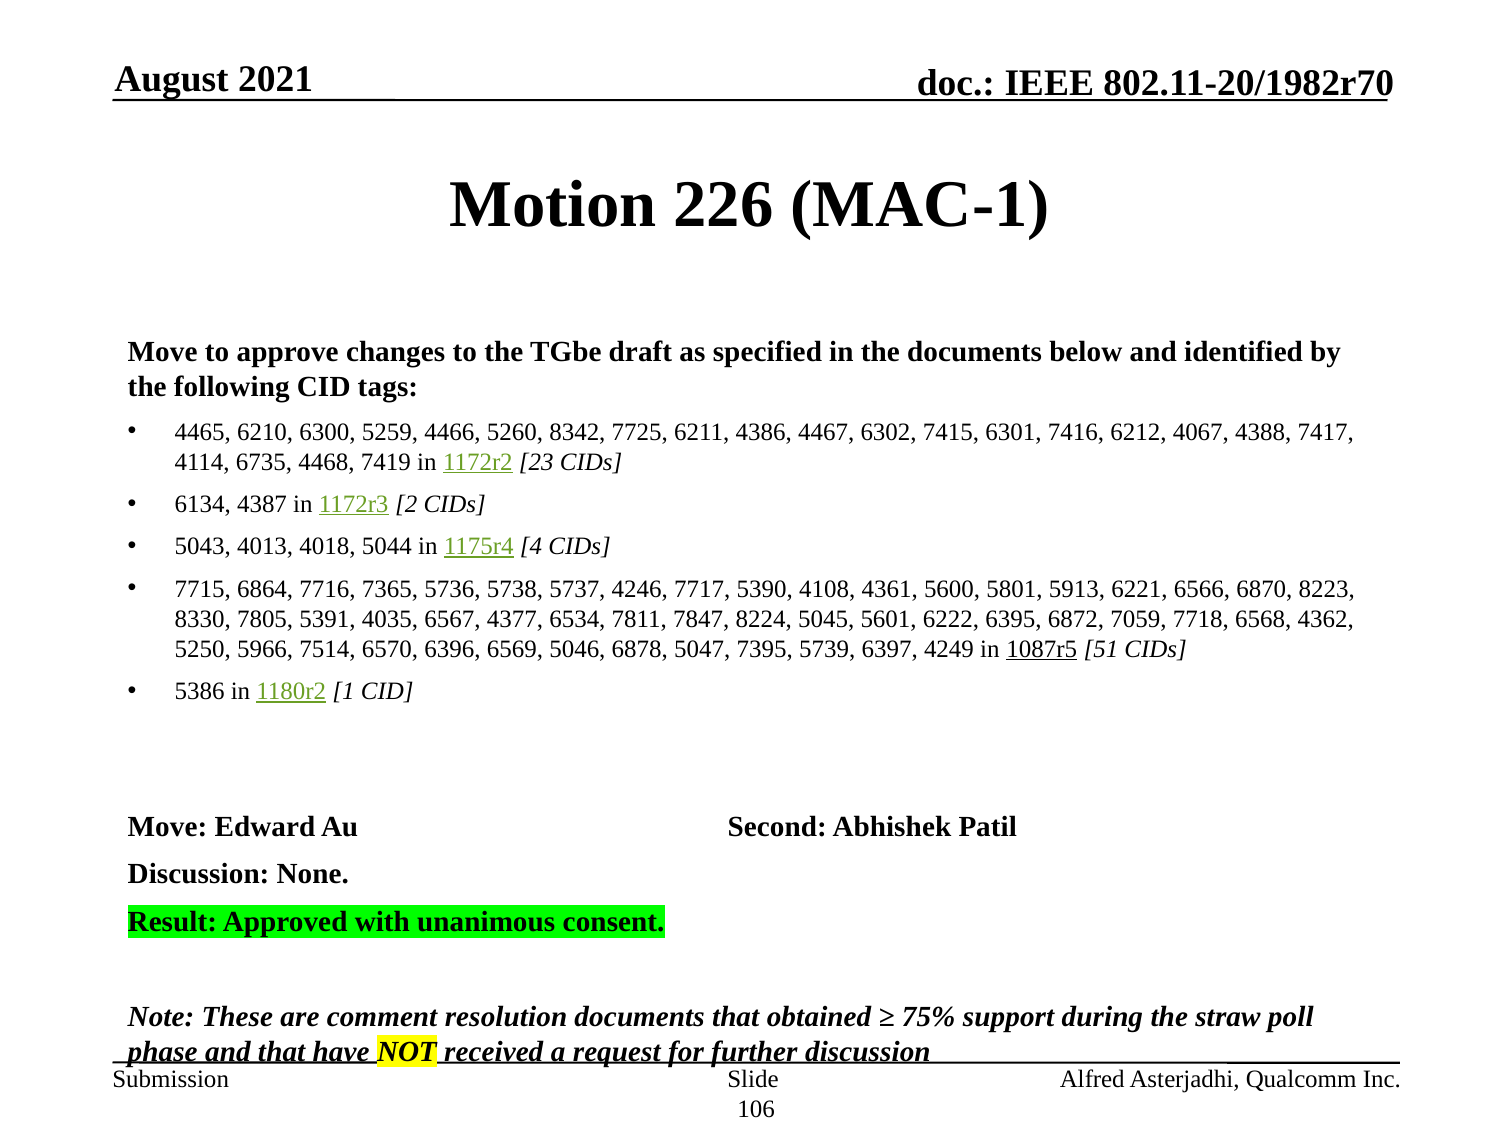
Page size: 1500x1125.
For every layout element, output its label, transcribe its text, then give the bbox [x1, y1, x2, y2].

list Move to approve changes to the TGbe draft as specified in the documents below and identified by the following CID tags: 4465, 6210, 6300, 5259, 4466, 5260, 8342, 7725, 6211, 4386, 4467, 6302, 7415, 6301, 7416, 6212, 4067, 4388, 7417, 4114, 6735, 4468, 7419 in 1172r2 [23 CIDs] 6134, 4387 in 1172r3 [2 CIDs] 5043, 4013, 4018, 5044 in 1175r4 [4 CIDs] 7715, 6864, 7716, 7365, 5736, 5738, 5737, 4246, 7717, 5390, 4108, 4361, 5600, 5801, 5913, 6221, 6566, 6870, 8223, 8330, 7805, 5391, 4035, 6567, 4377, 6534, 7811, 7847, 8224, 5045, 5601, 6222, 6395, 6872, 7059, 7718, 6568, 4362, 5250, 5966, 7514, 6570, 6396, 6569, 5046, 6878, 5047, 7395, 5739, 6397, 4249 in 1087r5 [51 CIDs] 5386 in 1180r2 [1 CID] Move: Edward Au Second: Abhishek Patil Discussion: None. Result: Approved with unanimous consent. Note: These are comment resolution documents that obtained ≥ 75% support during the straw poll phase and that have NOT received a request for further discussion [112, 324, 1388, 1063]
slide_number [114, 54, 423, 100]
title Motion 226 (MAC-1) [112, 112, 1388, 288]
footer Alfred Asterjadhi, Qualcomm Inc. [878, 1061, 1402, 1093]
slide_number Slide 106 [712, 1061, 800, 1123]
